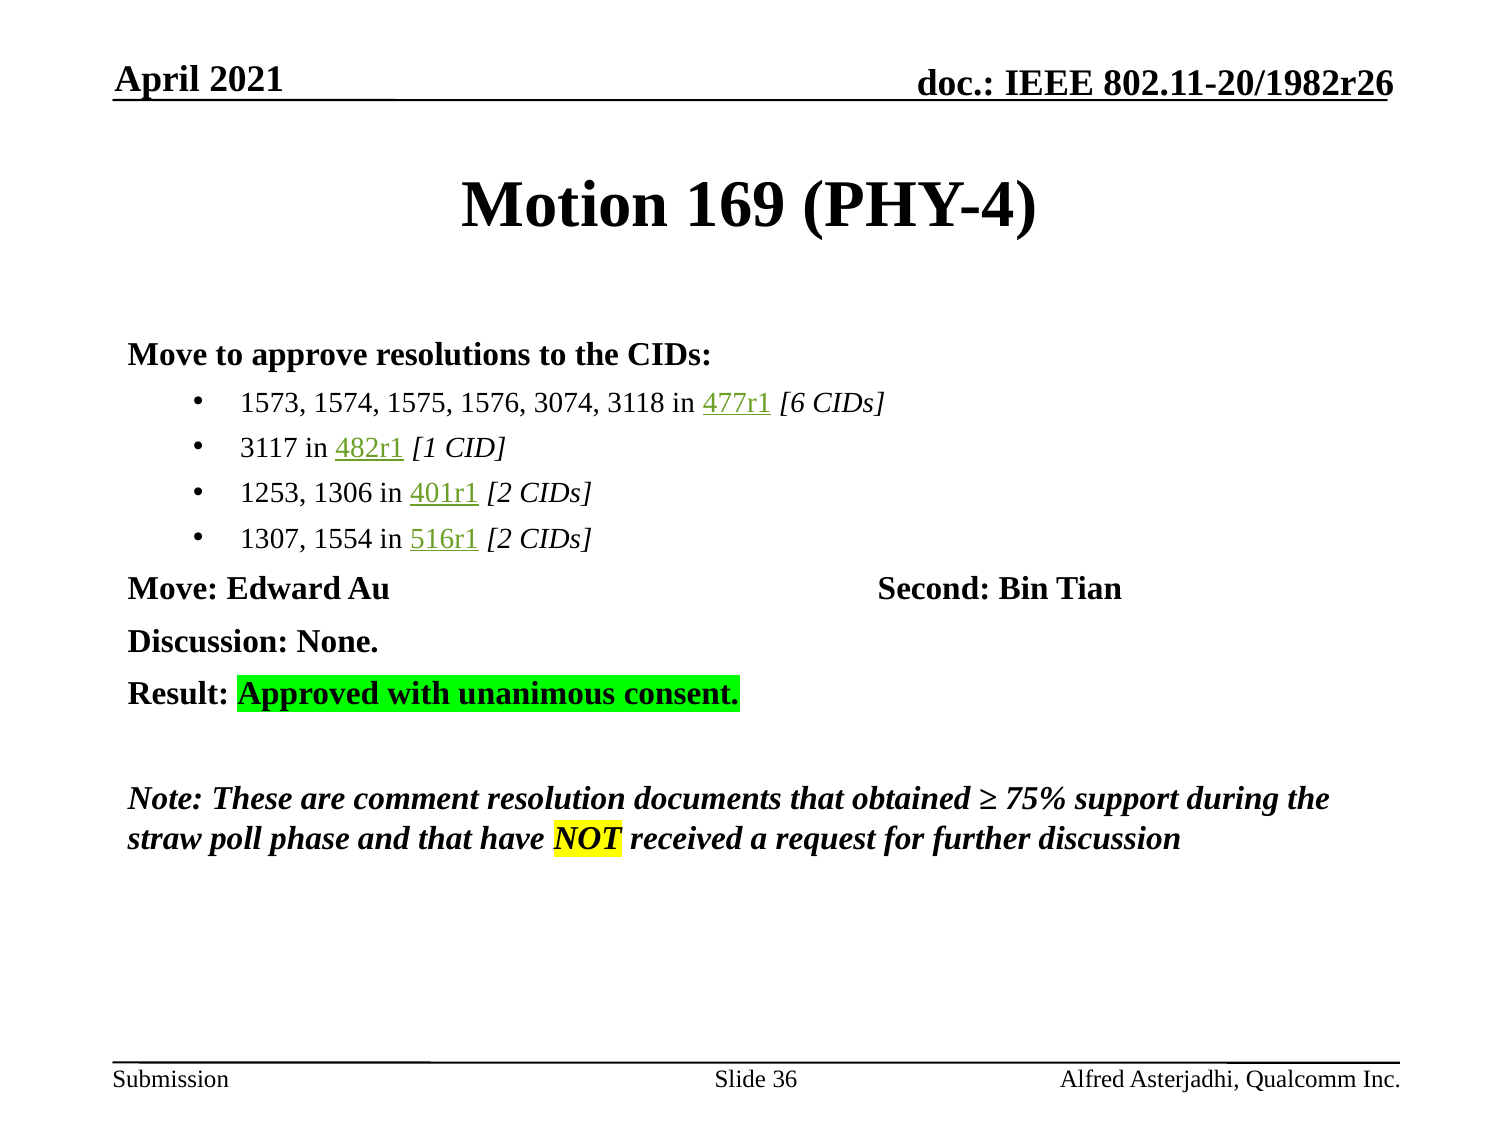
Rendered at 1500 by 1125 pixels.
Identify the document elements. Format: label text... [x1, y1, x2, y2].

title Motion 169 (PHY-4) [112, 112, 1388, 288]
list Move to approve resolutions to the CIDs: 1573, 1574, 1575, 1576, 3074, 3118 in 477r1 [6 CIDs] 3117 in 482r1 [1 CID] 1253, 1306 in 401r1 [2 CIDs] 1307, 1554 in 516r1 [2 CIDs] Move: Edward Au Second: Bin Tian Discussion: None. Result: Approved with unanimous consent. Note: These are comment resolution documents that obtained ≥ 75% support during the straw poll phase and that have NOT received a request for further discussion [112, 324, 1388, 1000]
slide_number Slide 36 [712, 1061, 800, 1123]
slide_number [114, 54, 423, 100]
footer Alfred Asterjadhi, Qualcomm Inc. [878, 1061, 1402, 1093]
